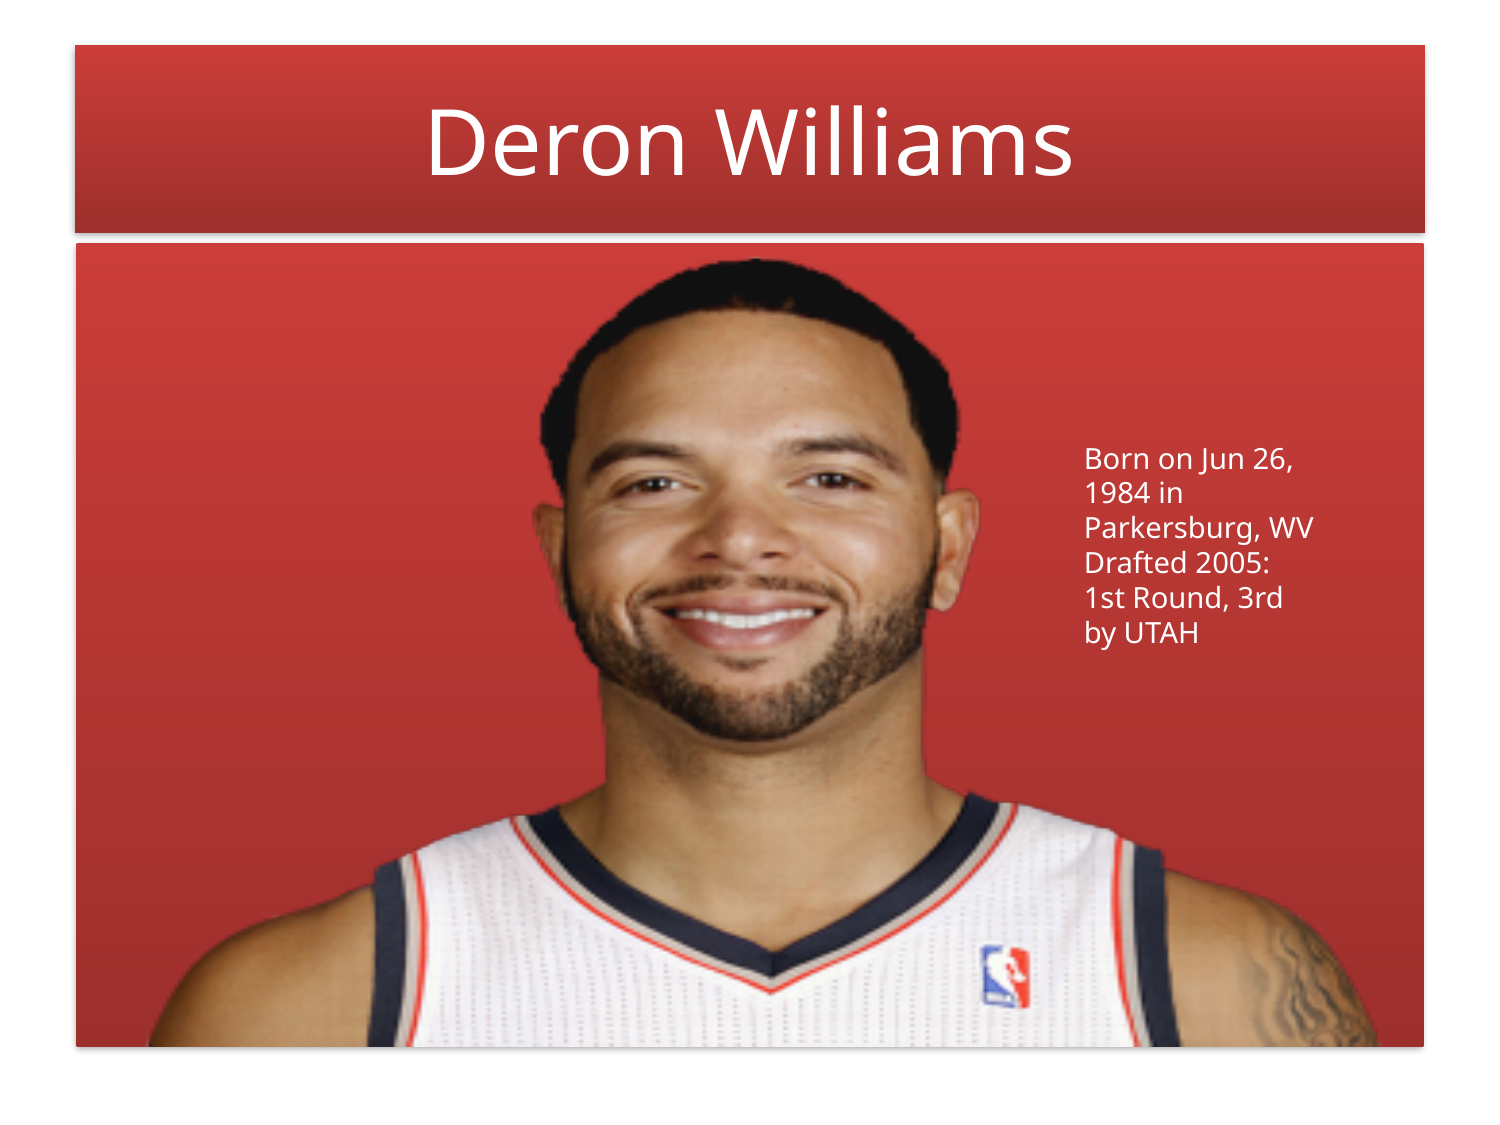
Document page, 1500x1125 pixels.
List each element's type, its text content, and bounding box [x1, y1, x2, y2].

title Deron Williams [75, 45, 1425, 233]
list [76, 243, 1424, 1048]
